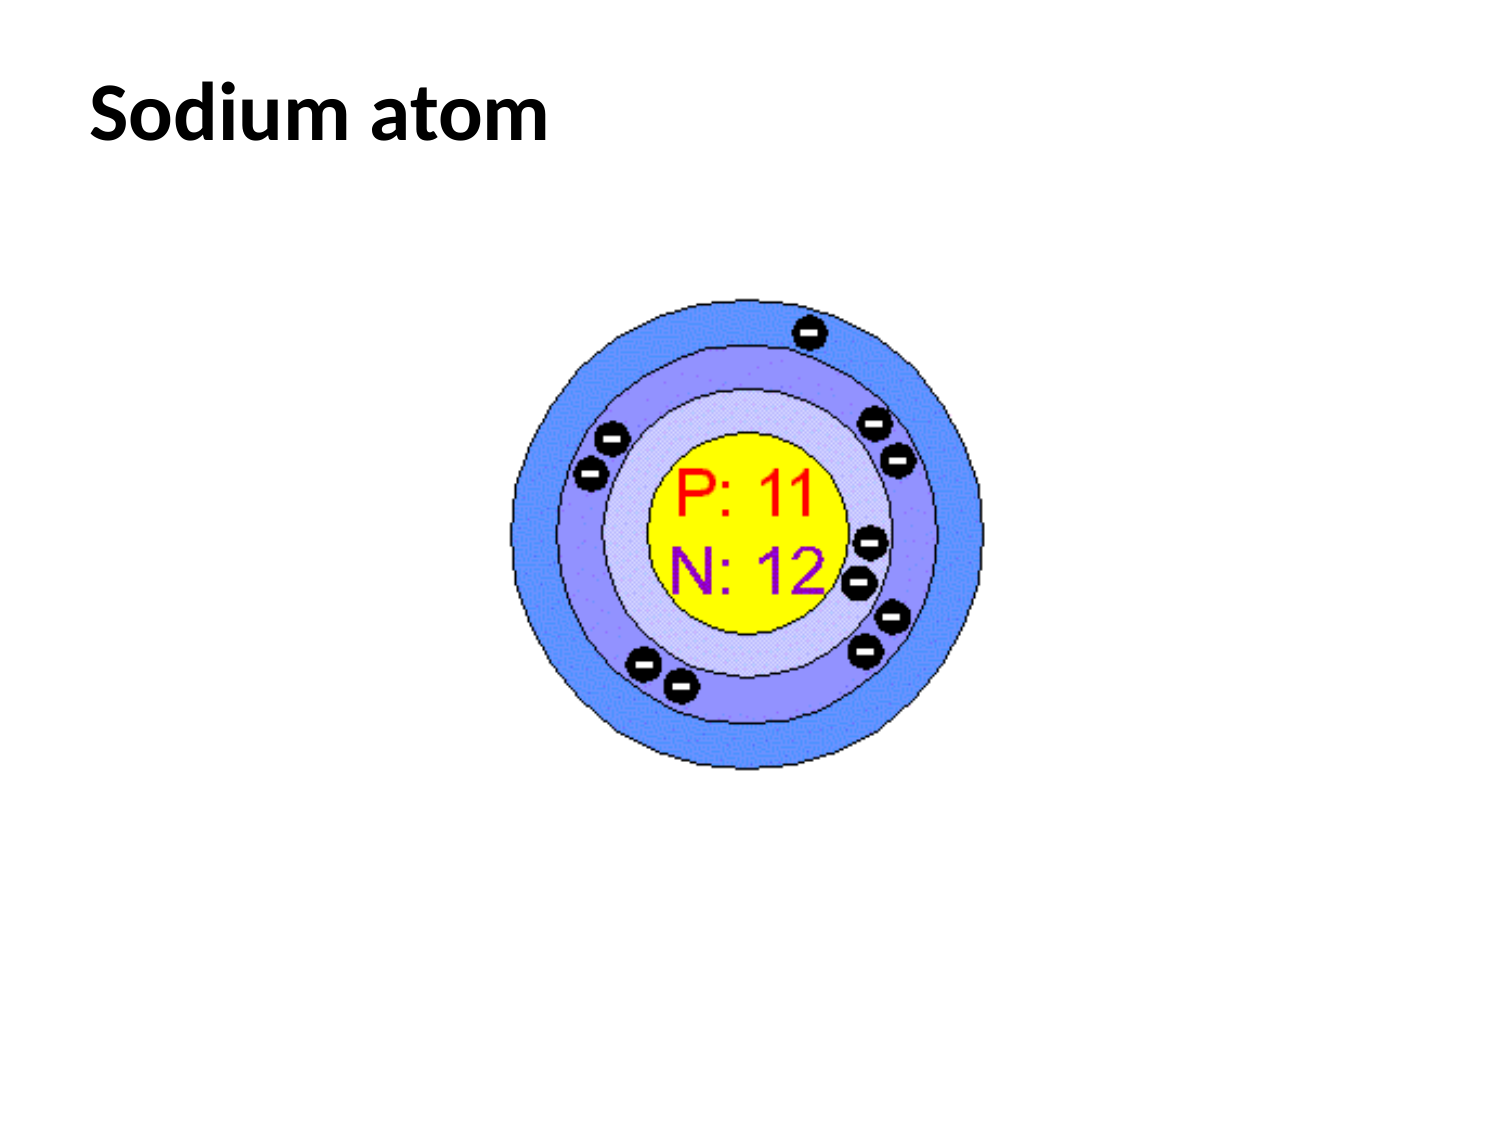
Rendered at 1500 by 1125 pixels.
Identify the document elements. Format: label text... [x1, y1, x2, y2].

text_box Sodium atom [75, 50, 850, 165]
picture [488, 278, 1001, 788]
